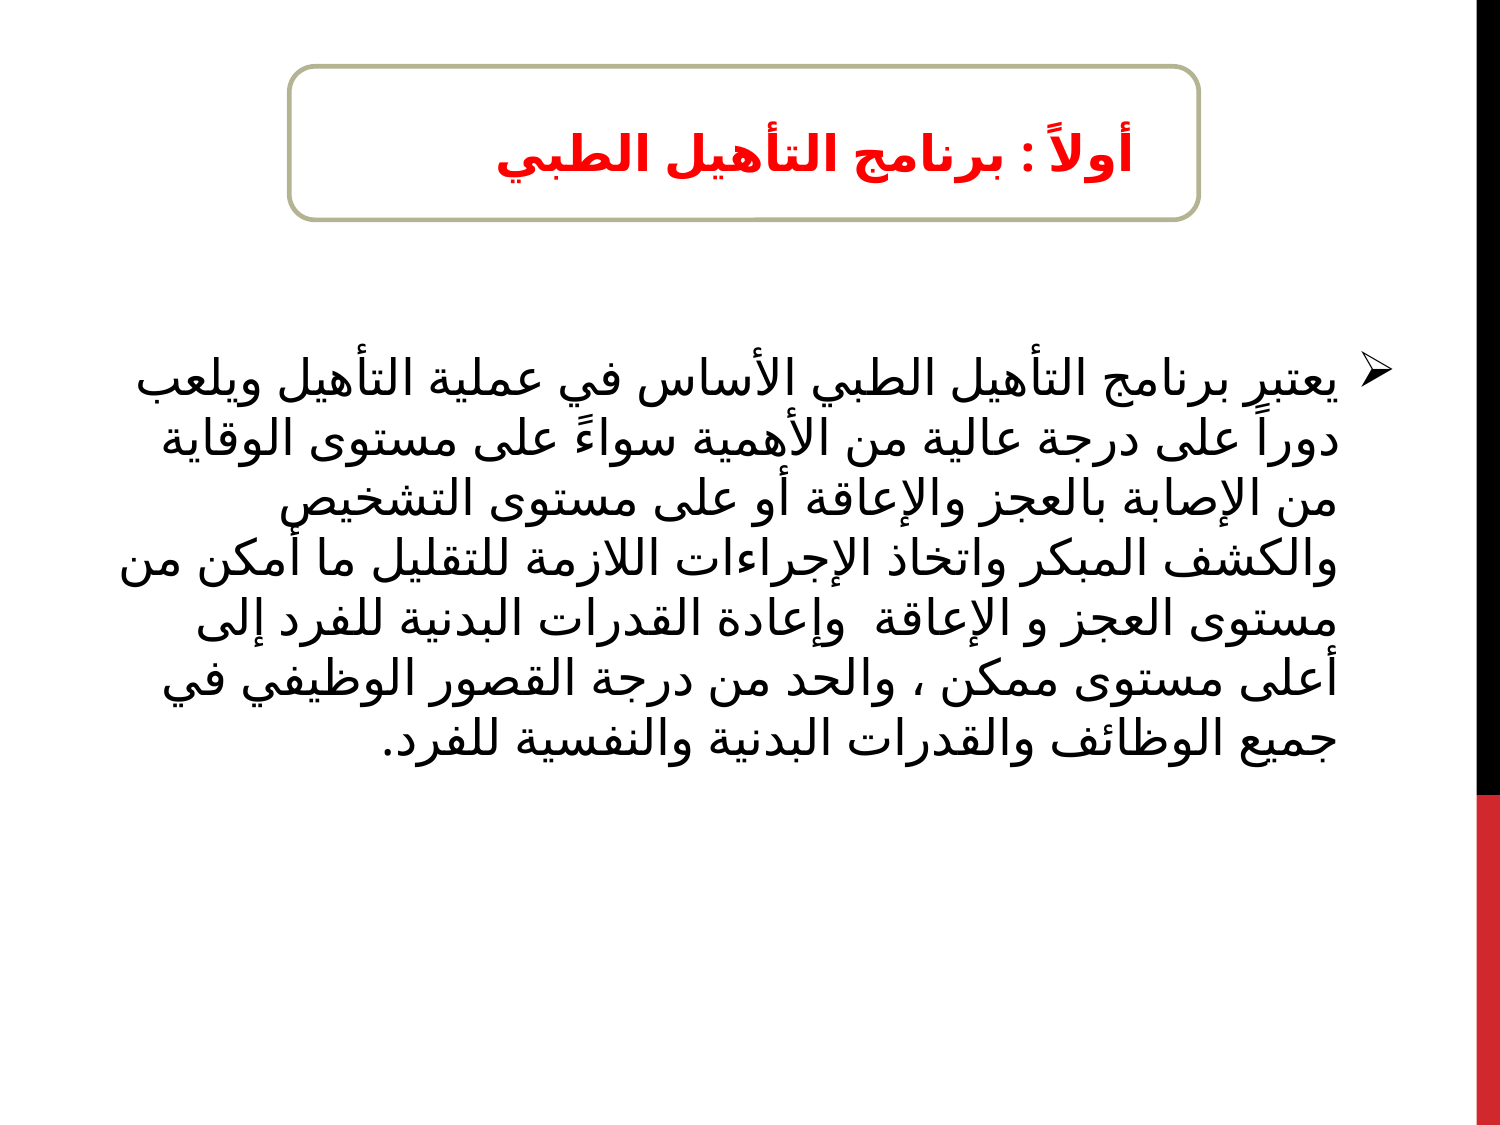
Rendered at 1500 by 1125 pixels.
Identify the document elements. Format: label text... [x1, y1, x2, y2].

text_box يعتبر برنامج التأهيل الطبي الأساس في عملية التأهيل ويلعب دوراً على درجة عالية من الأهمية سواءً على مستوى الوقاية من الإصابة بالعجز والإعاقة أو على مستوى التشخيص والكشف المبكر واتخاذ الإجراءات اللازمة للتقليل ما أمكن من مستوى العجز و الإعاقة وإعادة القدرات البدنية للفرد إلى أعلى مستوى ممكن ، والحد من درجة القصور الوظيفي في جميع الوظائف والقدرات البدنية والنفسية للفرد. [76, 338, 1412, 773]
text_box أولاً : برنامج التأهيل الطبي [466, 113, 1164, 189]
text_box [286, 63, 1202, 223]
